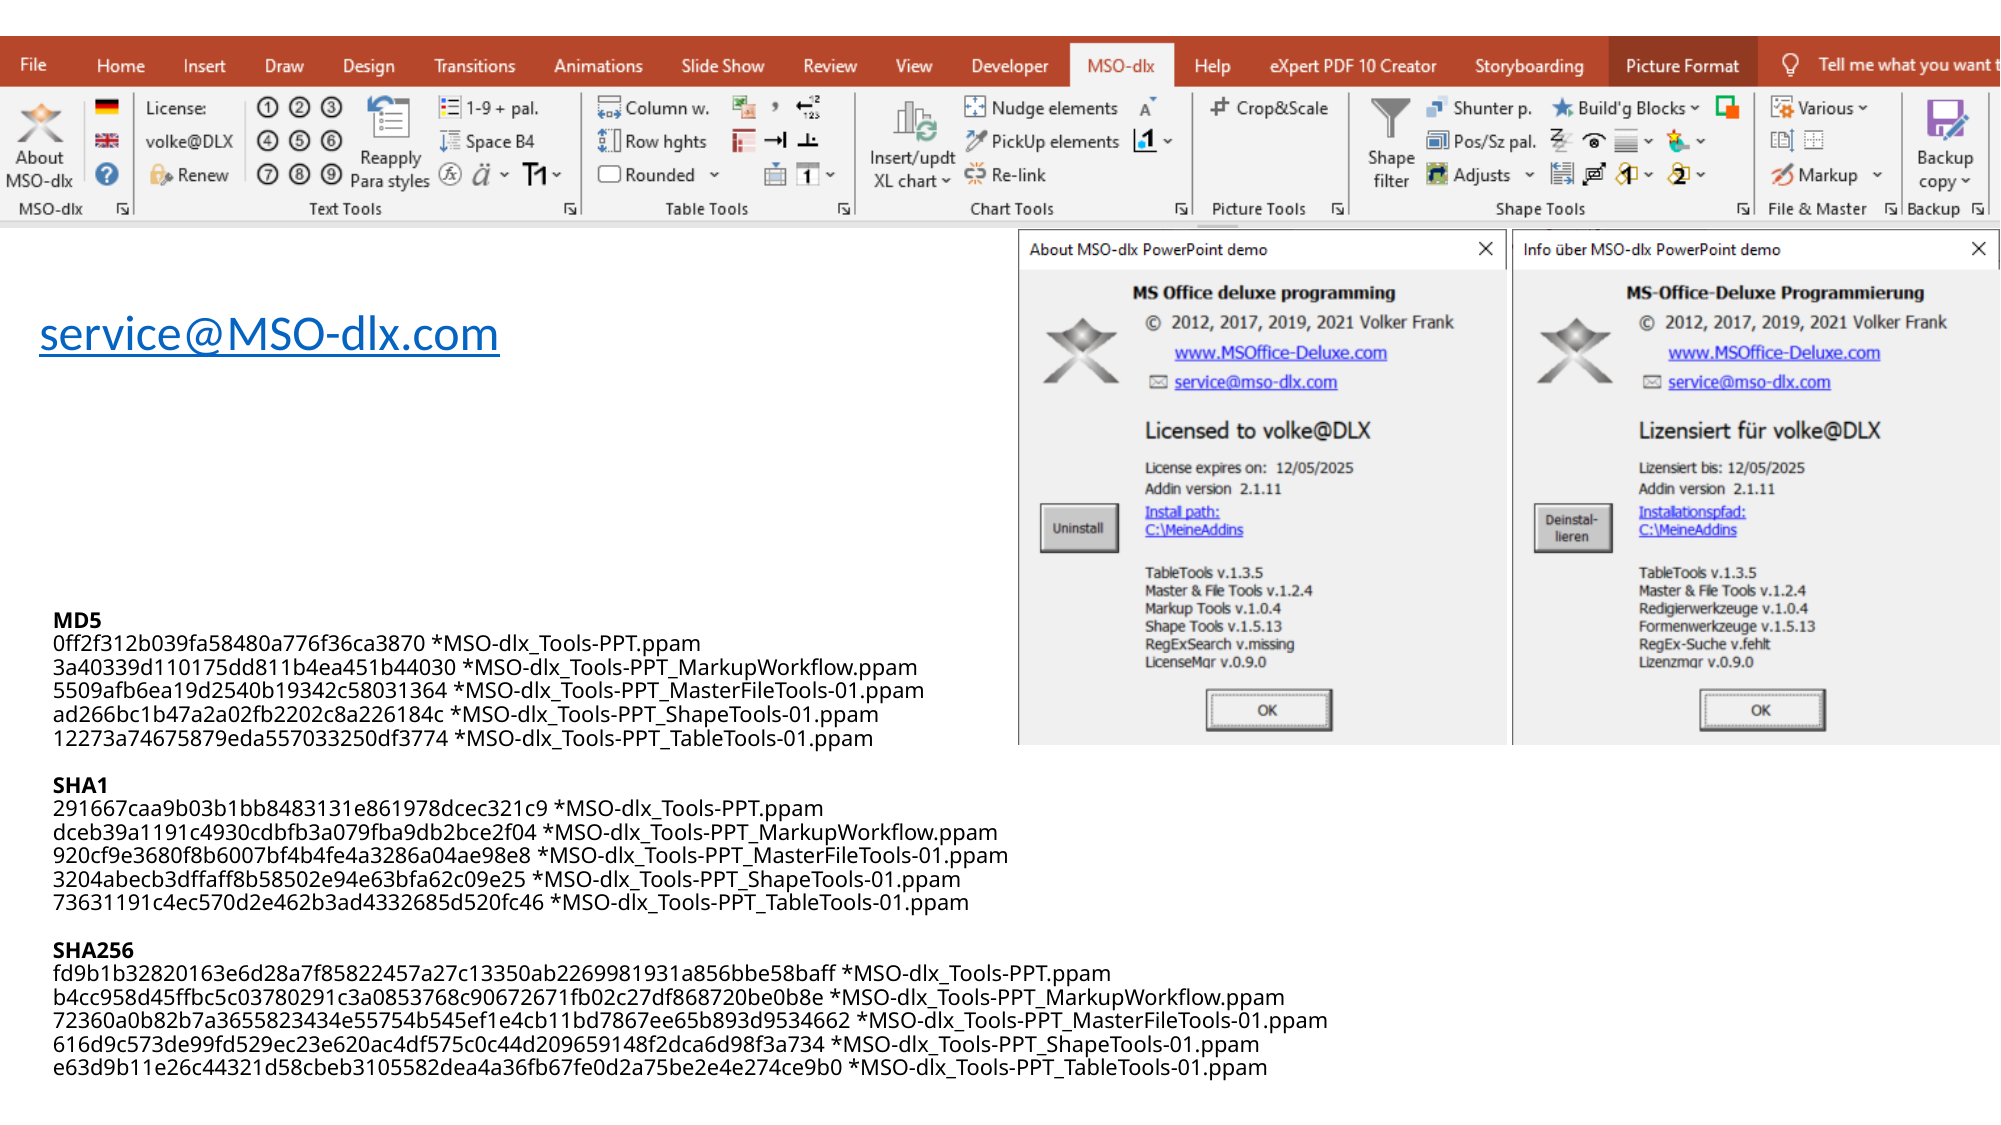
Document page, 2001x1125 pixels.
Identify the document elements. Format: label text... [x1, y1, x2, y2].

picture [1512, 229, 2000, 745]
subtitle service@MSO-dlx.com [24, 299, 1018, 572]
picture [1018, 229, 1507, 745]
picture [0, 36, 2000, 228]
title MD5 0ff2f312b039fa58480a776f36ca3870 *MSO-dlx_Tools-PPT.ppam 3a40339d110175dd811b4ea451b44030 *MSO-dlx_Tools-PPT_MarkupWorkflow.ppam 5509afb6ea19d2540b19342c58031364 *MSO-dlx_Tools-PPT_MasterFileTools-01.ppam ad266bc1b47a2a02fb2202c8a226184c *MSO-dlx_Tools-PPT_ShapeTools-01.ppam 12273a74675879eda557033250df3774 *MSO-dlx_Tools-PPT_TableTools-01.ppam SHA1 291667caa9b03b1bb8483131e861978dcec321c9 *MSO-dlx_Tools-PPT.ppam dceb39a1191c4930cdbfb3a079fba9db2bce2f04 *MSO-dlx_Tools-PPT_MarkupWorkflow.ppam 920cf9e3680f8b6007bf4b4fe4a3286a04ae98e8 *MSO-dlx_Tools-PPT_MasterFileTools-01.ppam 3204abecb3dffaff8b58502e94e63bfa62c09e25 *MSO-dlx_Tools-PPT_ShapeTools-01.ppam 73631191c4ec570d2e462b3ad4332685d520fc46 *MSO-dlx_Tools-PPT_TableTools-01.ppam SHA256 fd9b1b32820163e6d28a7f85822457a27c13350ab2269981931a856bbe58baff *MSO-dlx_Tools-PPT.ppam b4cc958d45ffbc5c03780291c3a0853768c90672671fb02c27df868720be0b8e *MSO-dlx_Tools-PPT_MarkupWorkflow.ppam 72360a0b82b7a3655823434e55754b545ef1e4cb11bd7867ee65b893d9534662 *MSO-dlx_Tools-PPT_MasterFileTools-01.ppam 616d9c573de99fd529ec23e620ac4df575c0c44d209659148f2dca6d98f3a734 *MSO-dlx_Tools-PPT_ShapeTools-01.ppam e63d9b11e26c44321d58cbeb3105582dea4a36fb67fe0d2a75be2e4e274ce9b0 *MSO-dlx_Tools-PPT_TableTools-01.ppam [37, 816, 1839, 1089]
subtitle service@MSO-dlx.com [1507, 299, 1512, 572]
